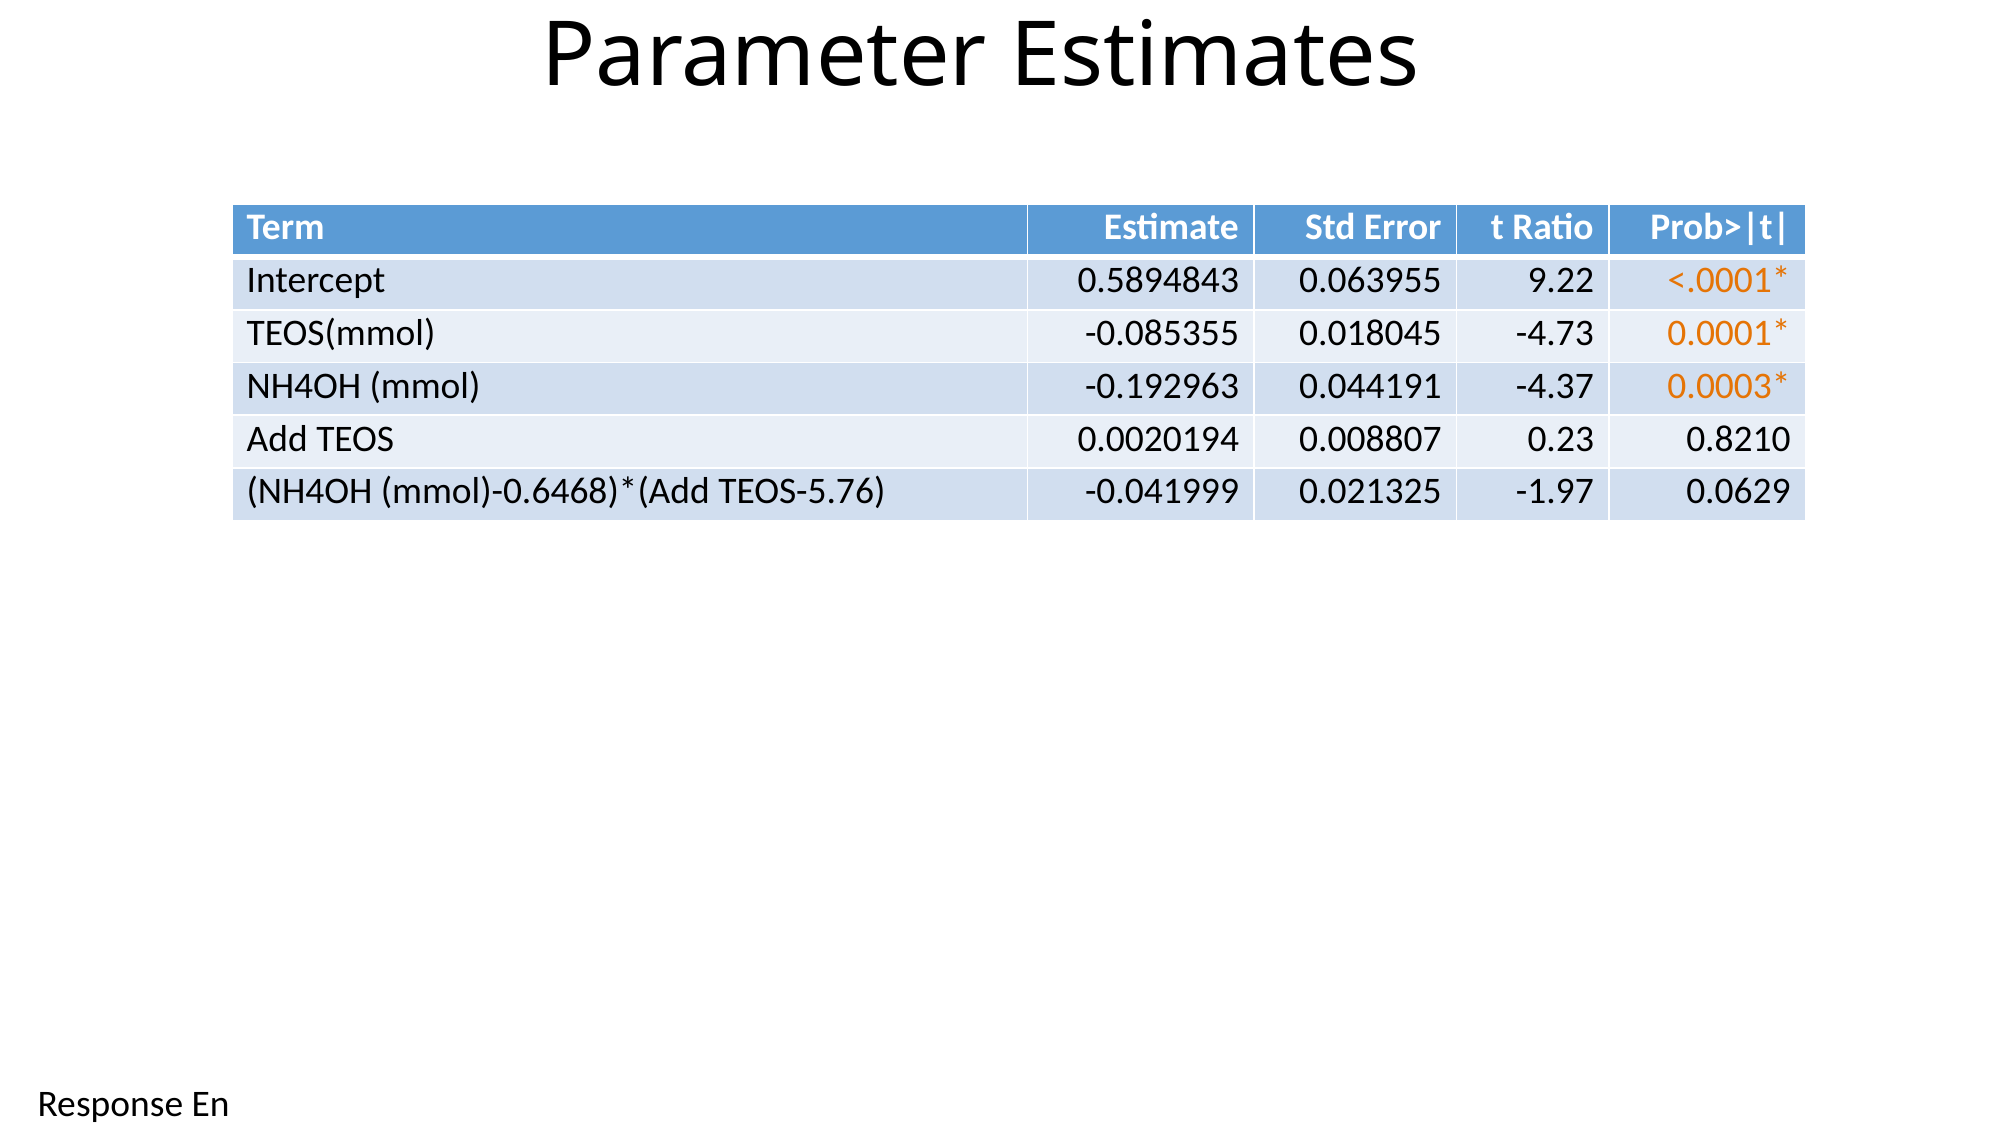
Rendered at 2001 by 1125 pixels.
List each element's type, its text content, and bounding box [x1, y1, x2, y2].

table_header t Ratio [1457, 205, 1608, 254]
table_cell -0.085355 [1028, 311, 1253, 362]
table_cell <.0001* [1610, 260, 1805, 309]
table_cell 0.044191 [1255, 363, 1456, 414]
text_box Response En [37, 1079, 231, 1125]
table_cell -4.73 [1457, 311, 1608, 362]
table_cell Add TEOS [233, 416, 1027, 467]
table_cell TEOS(mmol) [233, 311, 1027, 362]
table_cell NH4OH (mmol) [233, 363, 1027, 414]
table_cell 0.021325 [1255, 469, 1456, 520]
table_cell 0.0003* [1610, 363, 1805, 414]
table_header Estimate [1028, 205, 1253, 254]
table_cell -1.97 [1457, 469, 1608, 520]
table_header Prob>|t| [1610, 205, 1805, 254]
table_header Term [233, 205, 1027, 254]
table_cell 0.0020194 [1028, 416, 1253, 467]
table_cell 0.23 [1457, 416, 1608, 467]
table_cell (NH4OH (mmol)-0.6468)*(Add TEOS-5.76) [233, 469, 1027, 520]
table_cell 0.018045 [1255, 311, 1456, 362]
table_cell 0.063955 [1255, 260, 1456, 309]
table_cell -0.192963 [1028, 363, 1253, 414]
table_cell 0.008807 [1255, 416, 1456, 467]
table_cell 0.8210 [1610, 416, 1805, 467]
table_cell 0.0001* [1610, 311, 1805, 362]
table_cell -0.041999 [1028, 469, 1253, 520]
title Parameter Estimates [0, 0, 1963, 113]
table_cell Intercept [233, 260, 1027, 309]
table_cell 0.0629 [1610, 469, 1805, 520]
table_cell -4.37 [1457, 363, 1608, 414]
table_cell 0.5894843 [1028, 260, 1253, 309]
table_cell 9.22 [1457, 260, 1608, 309]
table_header Std Error [1255, 205, 1456, 254]
